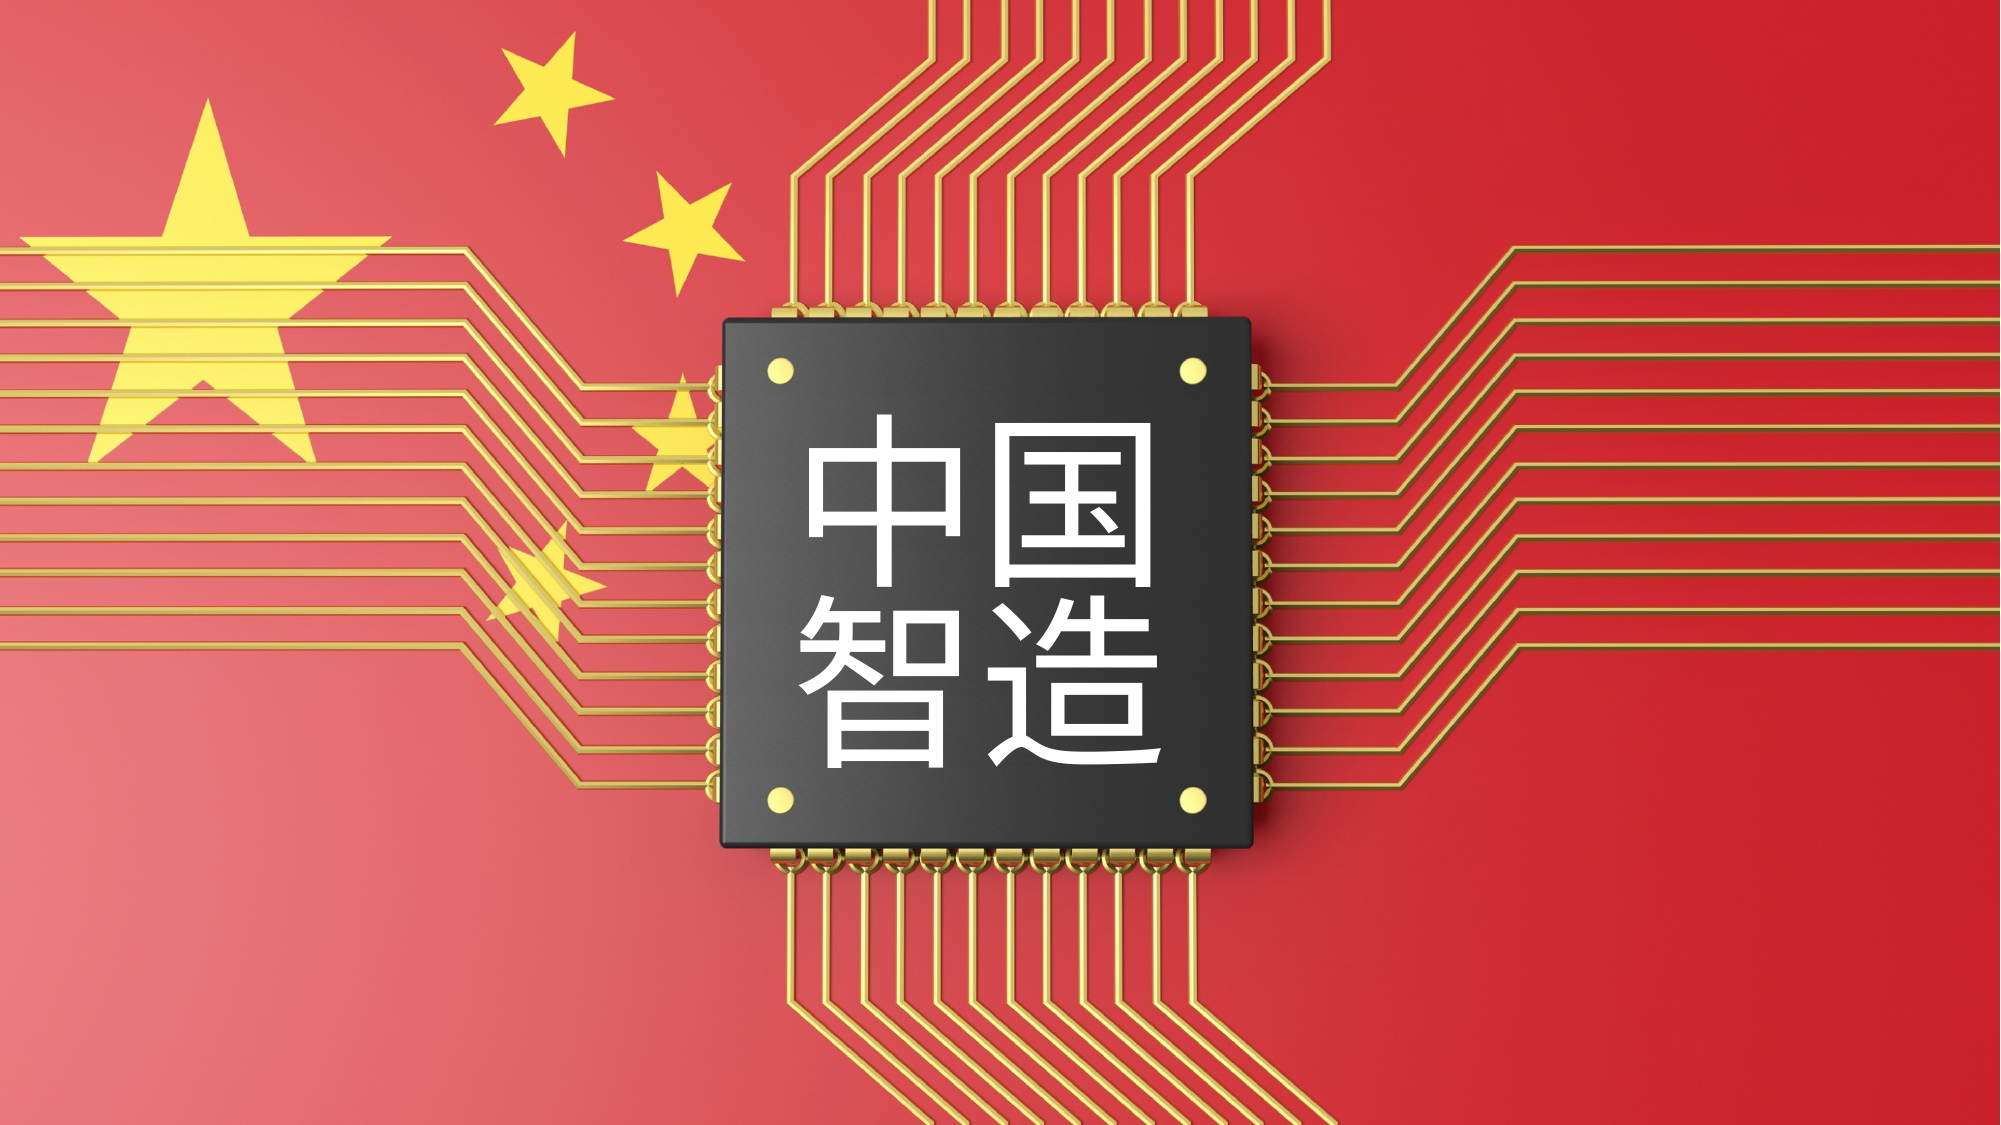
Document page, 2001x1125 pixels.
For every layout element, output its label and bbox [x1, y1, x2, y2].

picture [0, 0, 2000, 1125]
text_box [730, 377, 1228, 802]
